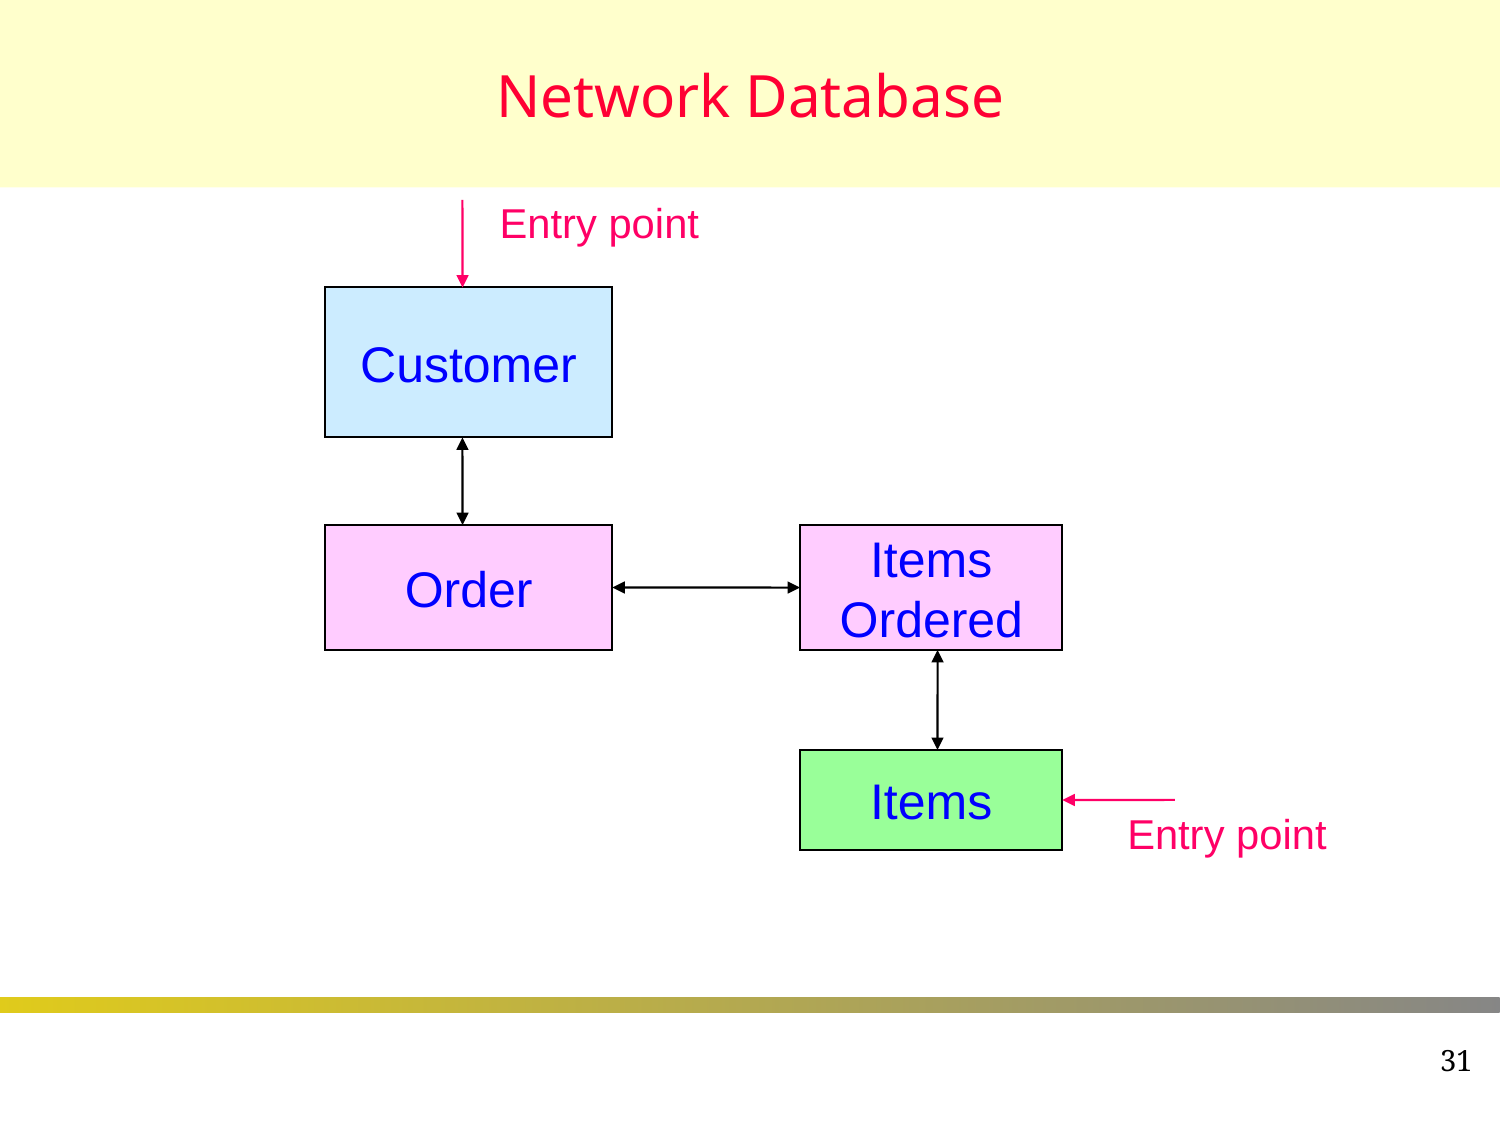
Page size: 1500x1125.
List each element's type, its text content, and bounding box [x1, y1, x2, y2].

text_box Items Ordered [800, 525, 1063, 650]
text_box [1062, 793, 1175, 807]
text_box [456, 199, 469, 288]
text_box [612, 581, 800, 594]
text_box Order [324, 525, 613, 650]
text_box Items [800, 750, 1063, 850]
text_box Customer [324, 287, 613, 438]
text_box Entry point [484, 189, 715, 255]
title Network Database [0, 0, 1500, 188]
slide_number 31 [1174, 1024, 1488, 1101]
text_box [456, 437, 469, 526]
text_box Entry point [1112, 800, 1342, 865]
text_box [931, 649, 944, 751]
